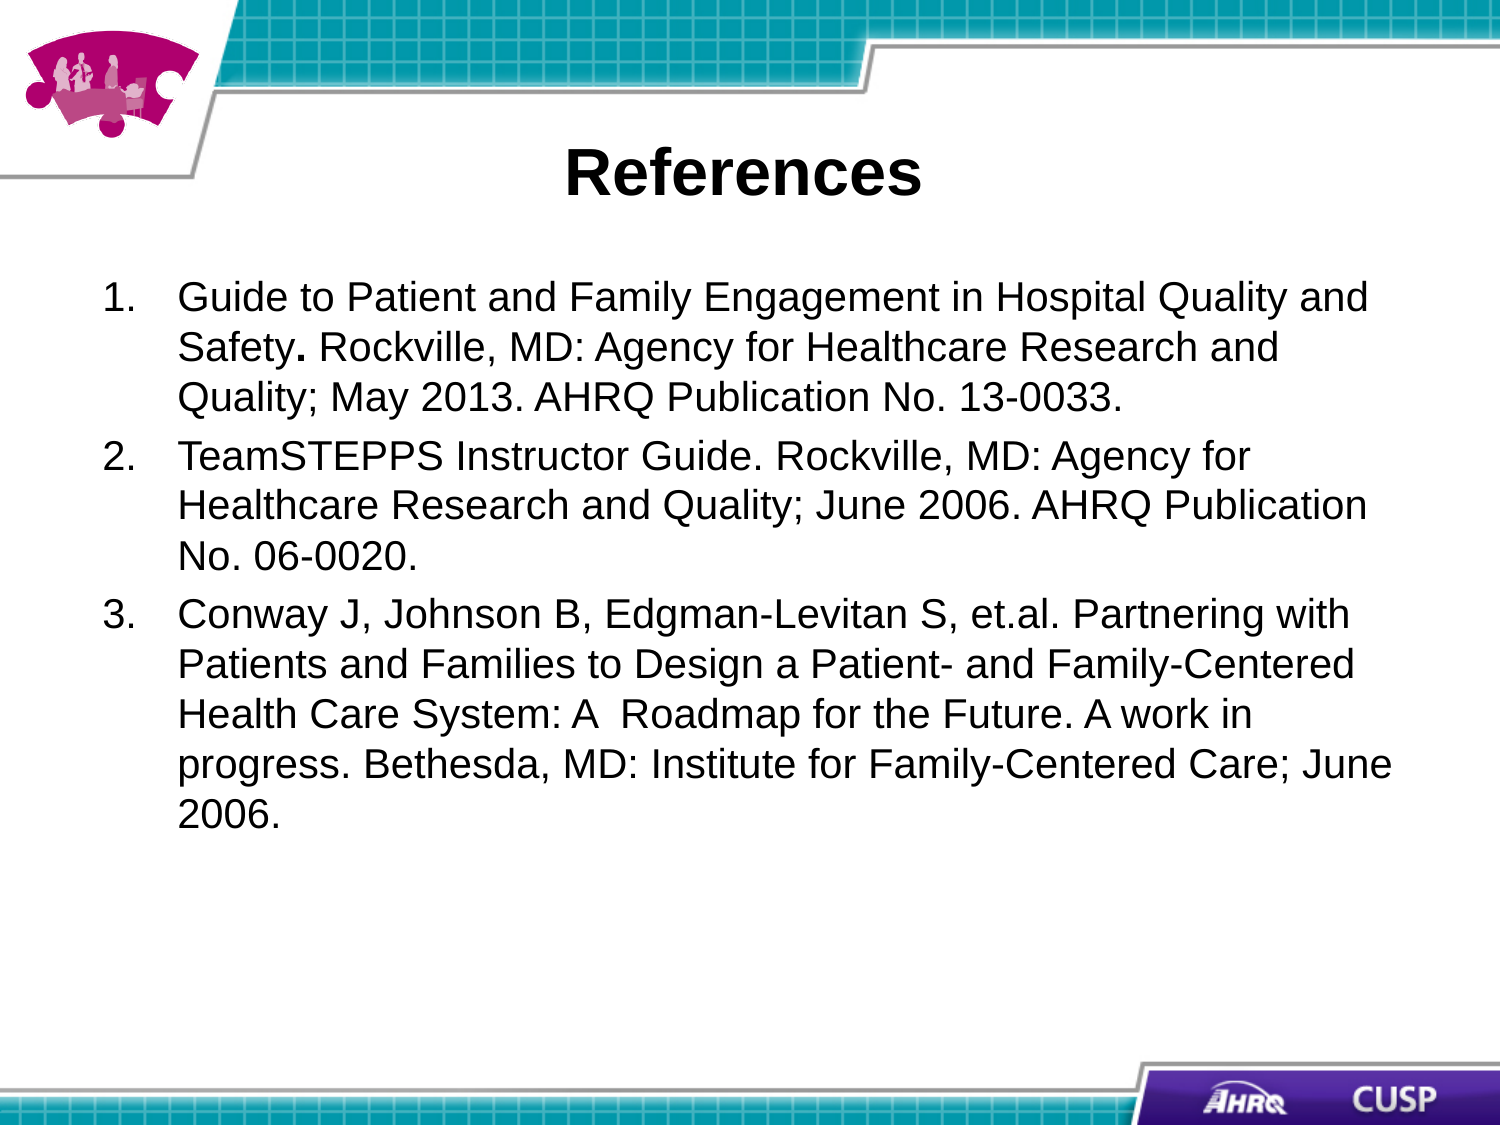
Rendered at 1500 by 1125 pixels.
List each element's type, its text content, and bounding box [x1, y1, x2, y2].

picture [0, 0, 1500, 1125]
title References [212, 75, 1275, 262]
list Guide to Patient and Family Engagement in Hospital Quality and Safety. Rockville, MD: Agency for Healthcare Research and Quality; May 2013. AHRQ Publication No. 13-0033. TeamSTEPPS Instructor Guide. Rockville, MD: Agency for Healthcare Research and Quality; June 2006. AHRQ Publication No. 06-0020. Conway J, Johnson B, Edgman-Levitan S, et.al. Partnering with Patients and Families to Design a Patient- and Family-Centered Health Care System: A Roadmap for the Future. A work in progress. Bethesda, MD: Institute for Family-Centered Care; June 2006. [87, 262, 1425, 988]
